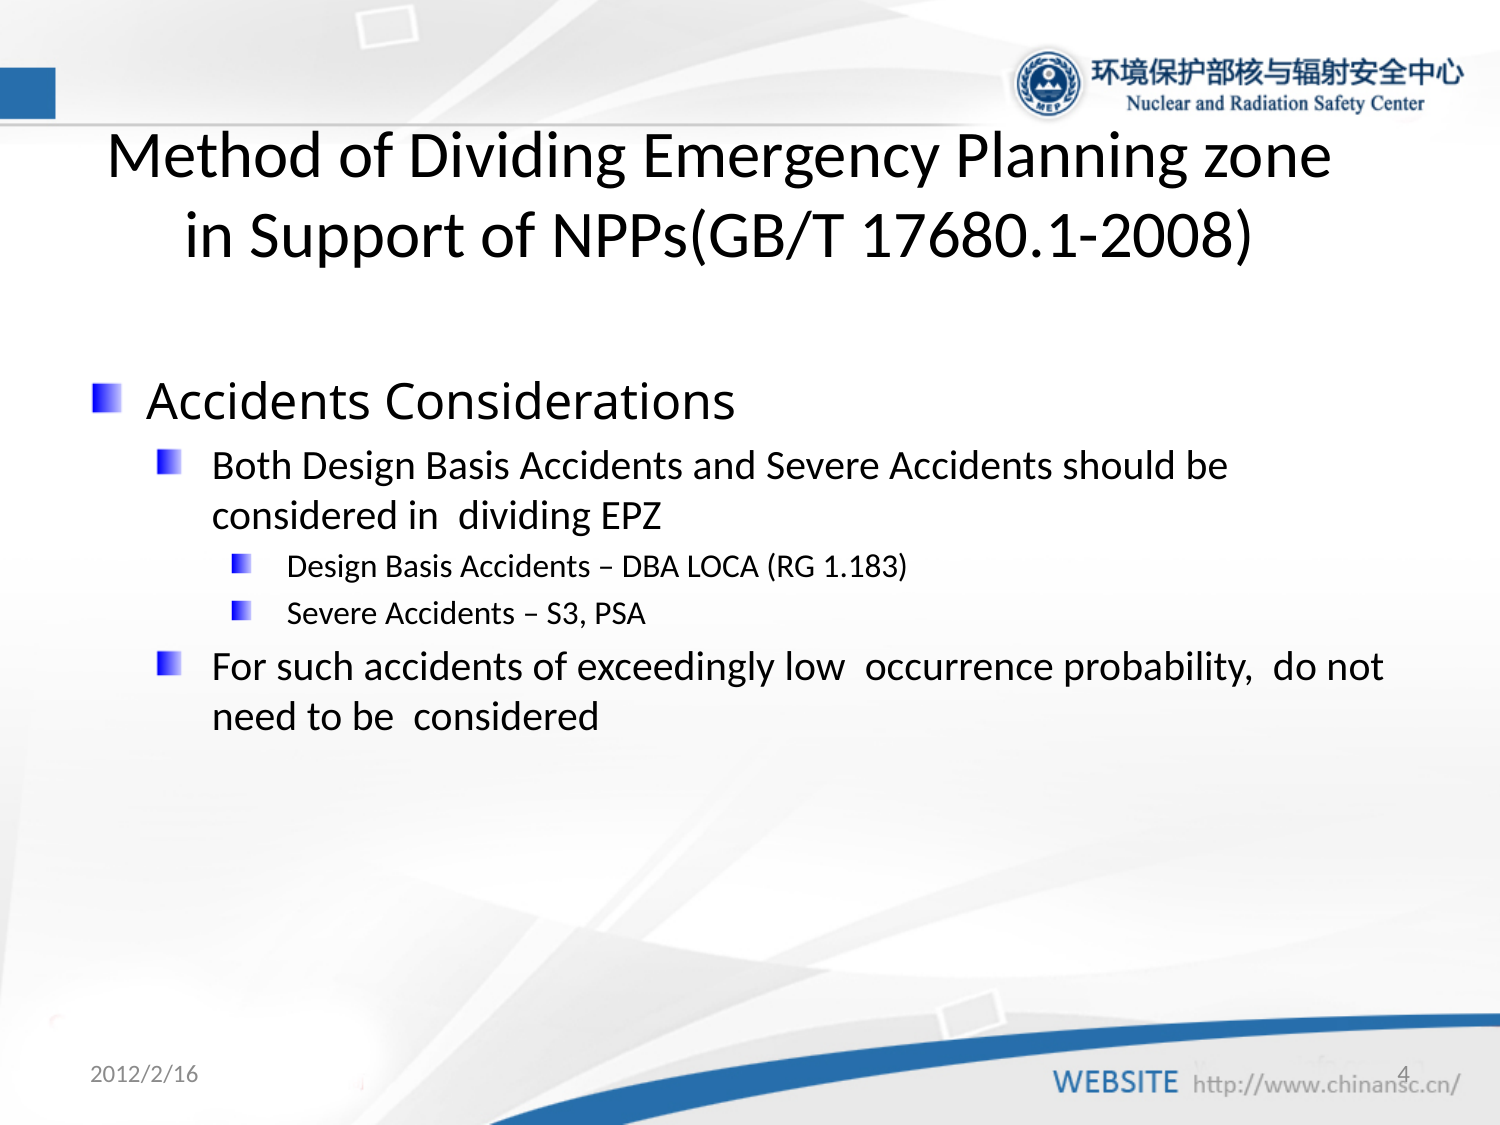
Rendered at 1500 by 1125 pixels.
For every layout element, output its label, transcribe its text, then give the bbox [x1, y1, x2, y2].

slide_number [75, 1042, 425, 1103]
slide_number 4 [1074, 1042, 1425, 1103]
title Method of Dividing Emergency Planning zone in Support of NPPs(GB/T 17680.1-2008) [74, 113, 1365, 268]
picture [0, 0, 1500, 1125]
list Accidents Considerations Both Design Basis Accidents and Severe Accidents should be considered in dividing EPZ Design Basis Accidents – DBA LOCA (RG 1.183) Severe Accidents – S3, PSA For such accidents of exceedingly low occurrence probability, do not need to be considered [74, 361, 1426, 994]
